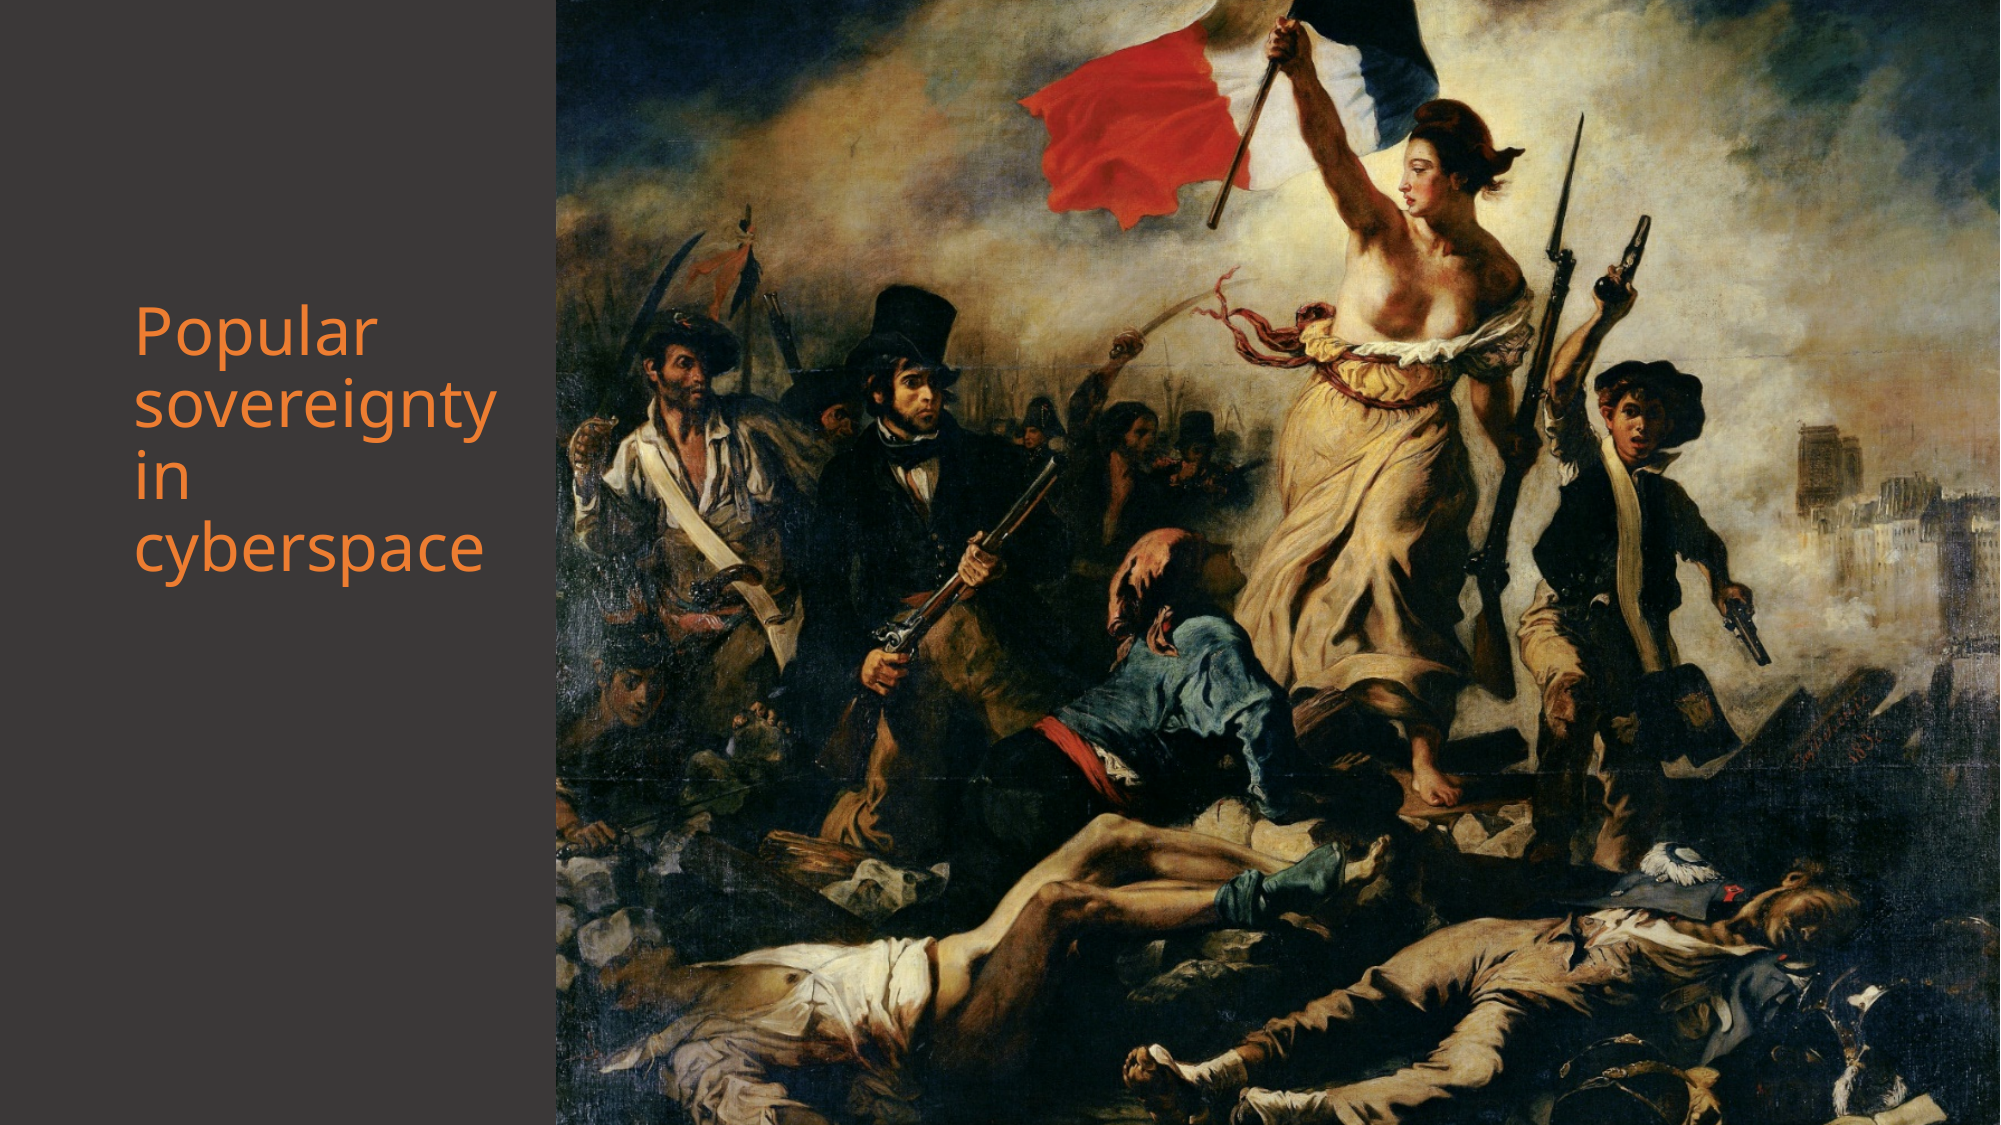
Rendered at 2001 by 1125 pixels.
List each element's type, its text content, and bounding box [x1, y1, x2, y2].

title Popular sovereignty in cyberspace [118, 333, 518, 551]
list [556, 0, 2000, 1125]
